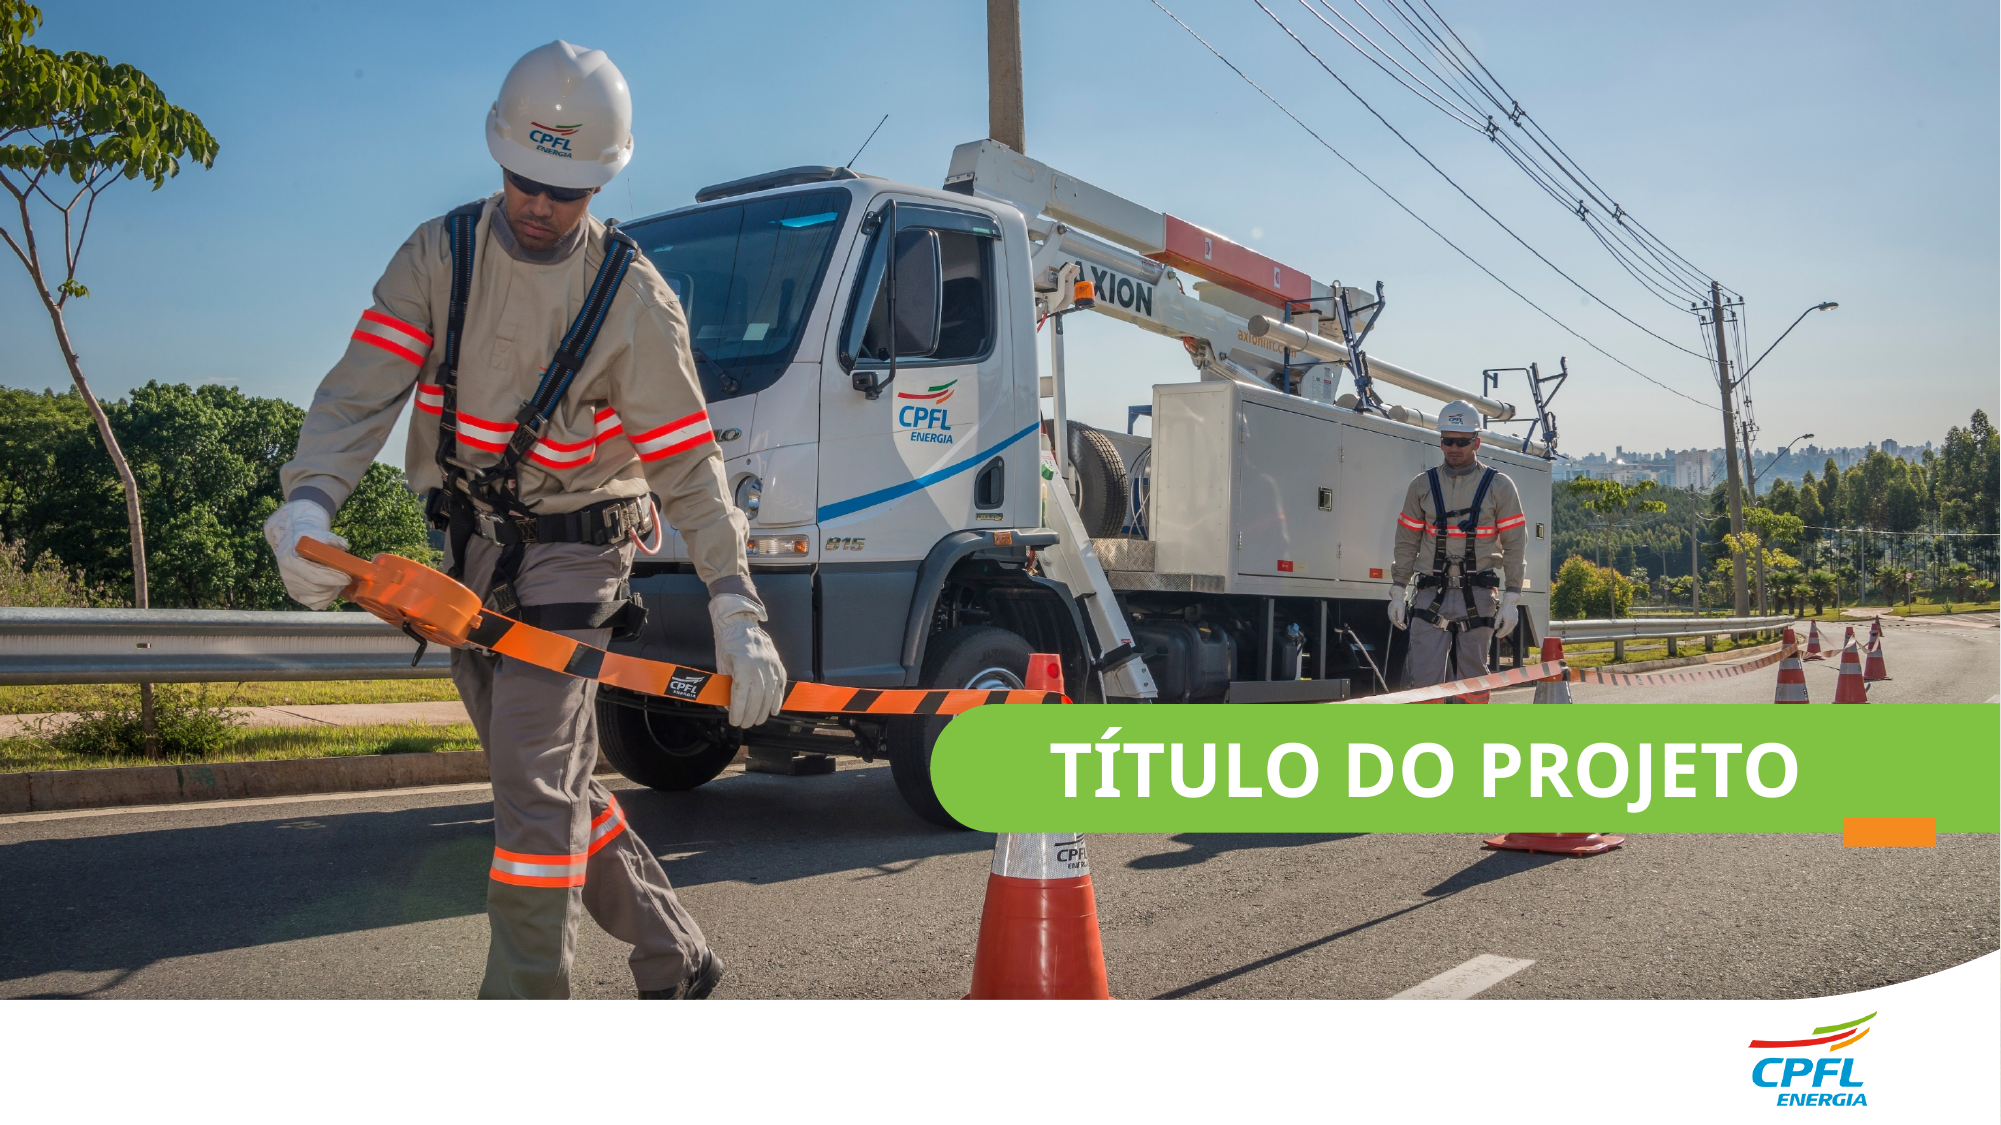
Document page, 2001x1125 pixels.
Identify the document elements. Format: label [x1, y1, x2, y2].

picture [0, 0, 2001, 1000]
picture [1782, 1096, 1790, 1106]
text_box [931, 705, 2000, 847]
picture [1748, 1011, 1877, 1106]
